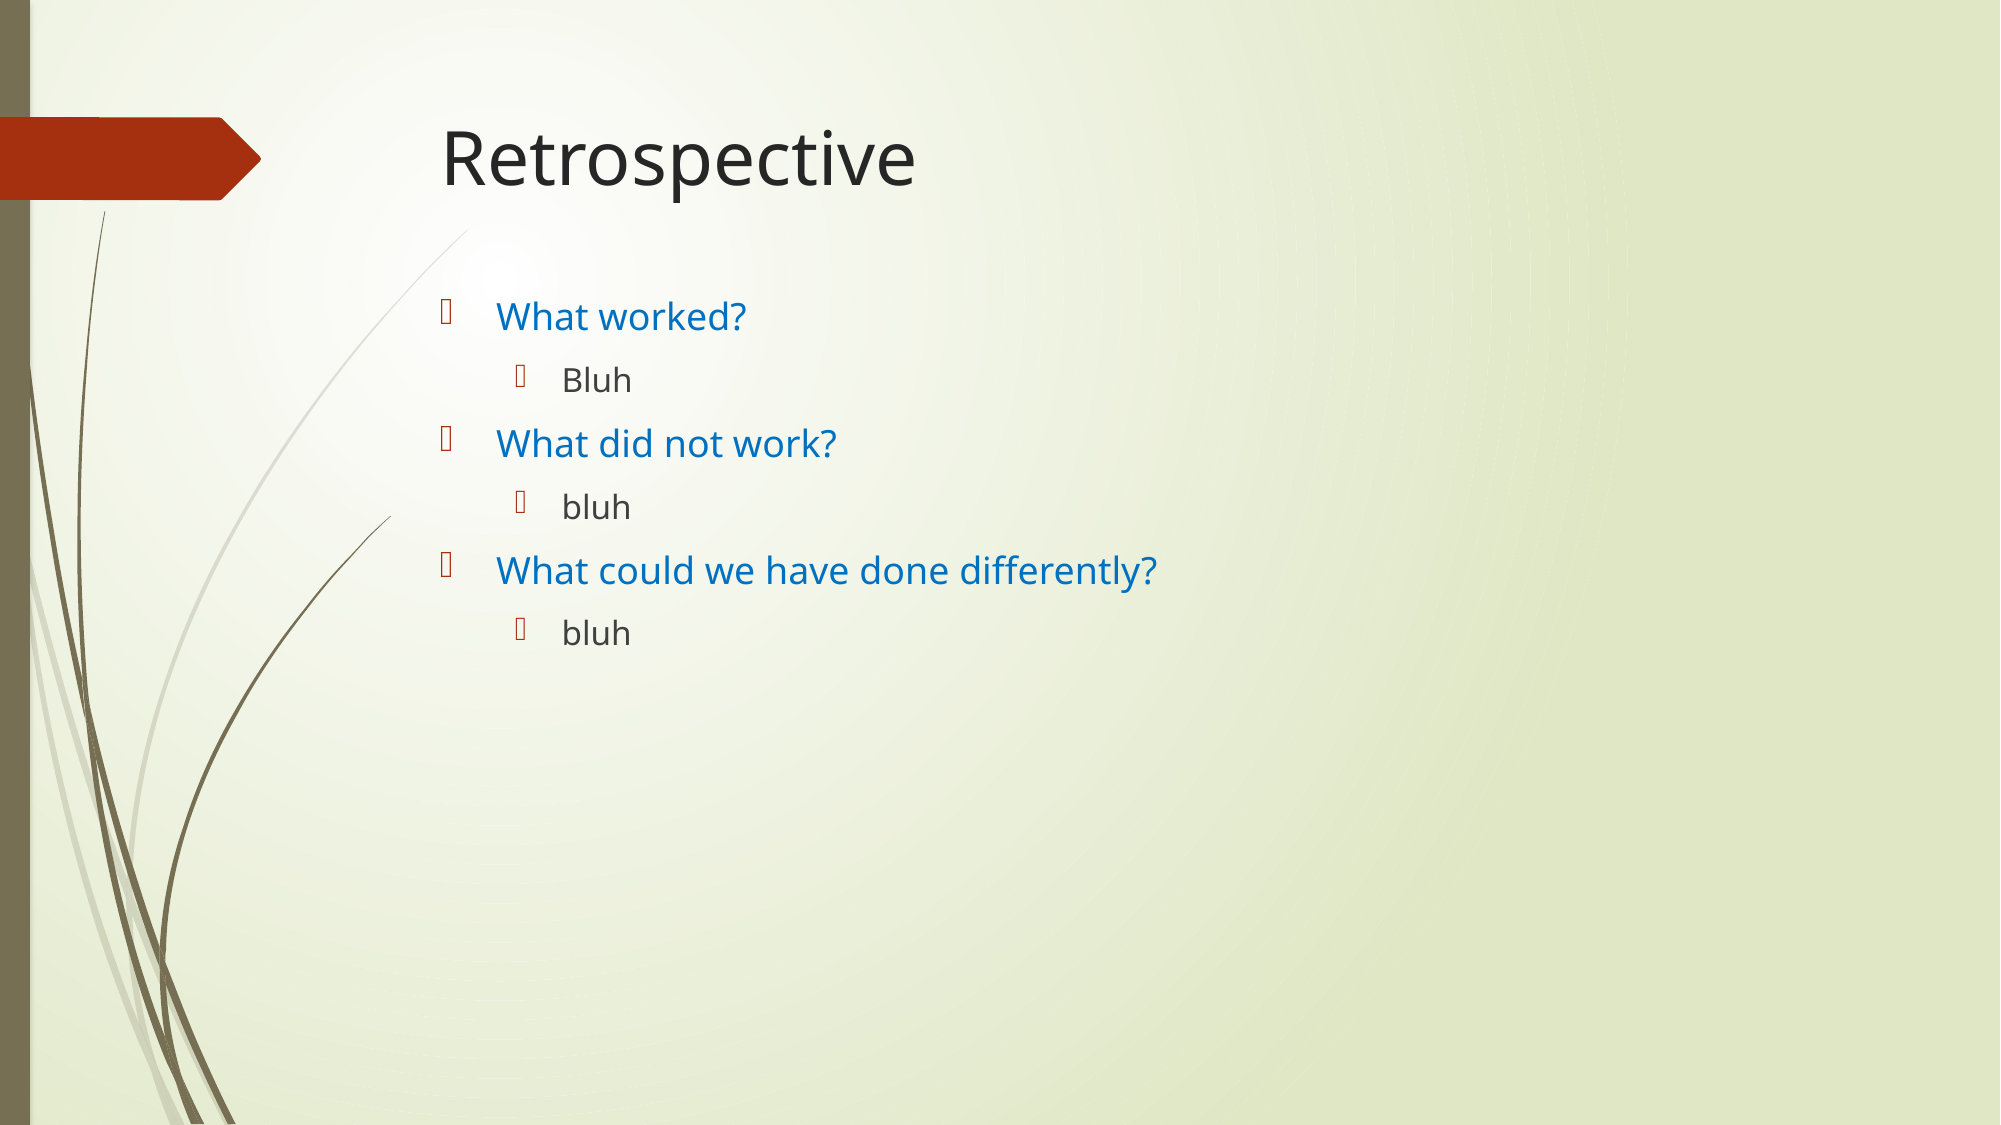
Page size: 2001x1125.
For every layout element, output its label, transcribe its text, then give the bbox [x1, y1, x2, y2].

list What worked? Bluh What did not work? bluh What could we have done differently? bluh [424, 285, 1888, 906]
title Retrospective [425, 102, 1888, 285]
